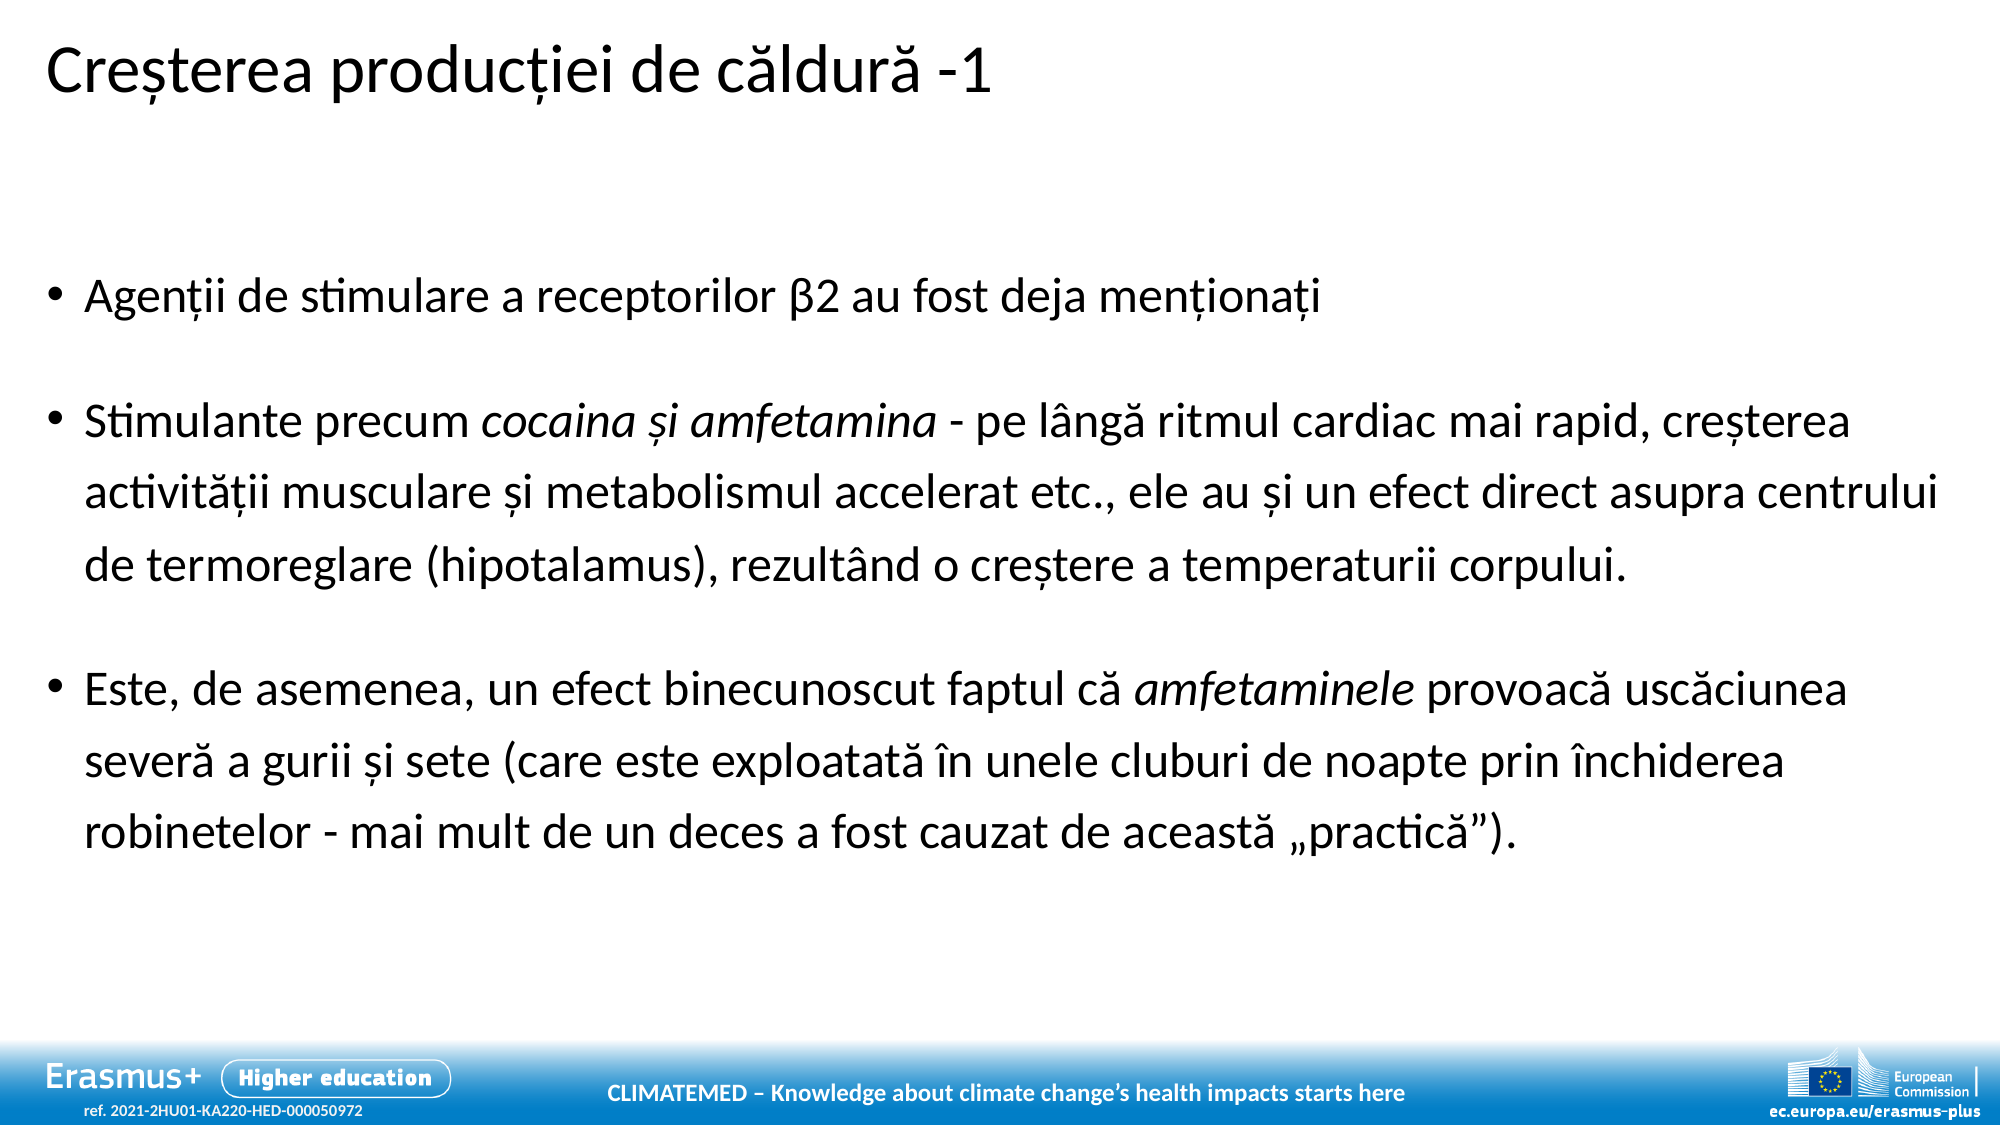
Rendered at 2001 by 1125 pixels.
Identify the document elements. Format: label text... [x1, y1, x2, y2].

list Agenții de stimulare a receptorilor β2 au fost deja menționați Stimulante precum cocaina și amfetamina - pe lângă ritmul cardiac mai rapid, creșterea activității musculare și metabolismul accelerat etc., ele au și un efect direct asupra centrului de termoreglare (hipotalamus), rezultând o creștere a temperaturii corpului. Este, de asemenea, un efect binecunoscut faptul că amfetaminele provoacă uscăciunea severă a gurii și sete (care este exploatată în unele cluburi de noapte prin închiderea robinetelor - mai mult de un deces a fost cauzat de această „practică”). [31, 243, 1984, 1084]
picture [0, 899, 2000, 1125]
picture [852, 1091, 857, 1099]
title Creșterea producției de căldură -1 [31, 25, 1984, 116]
